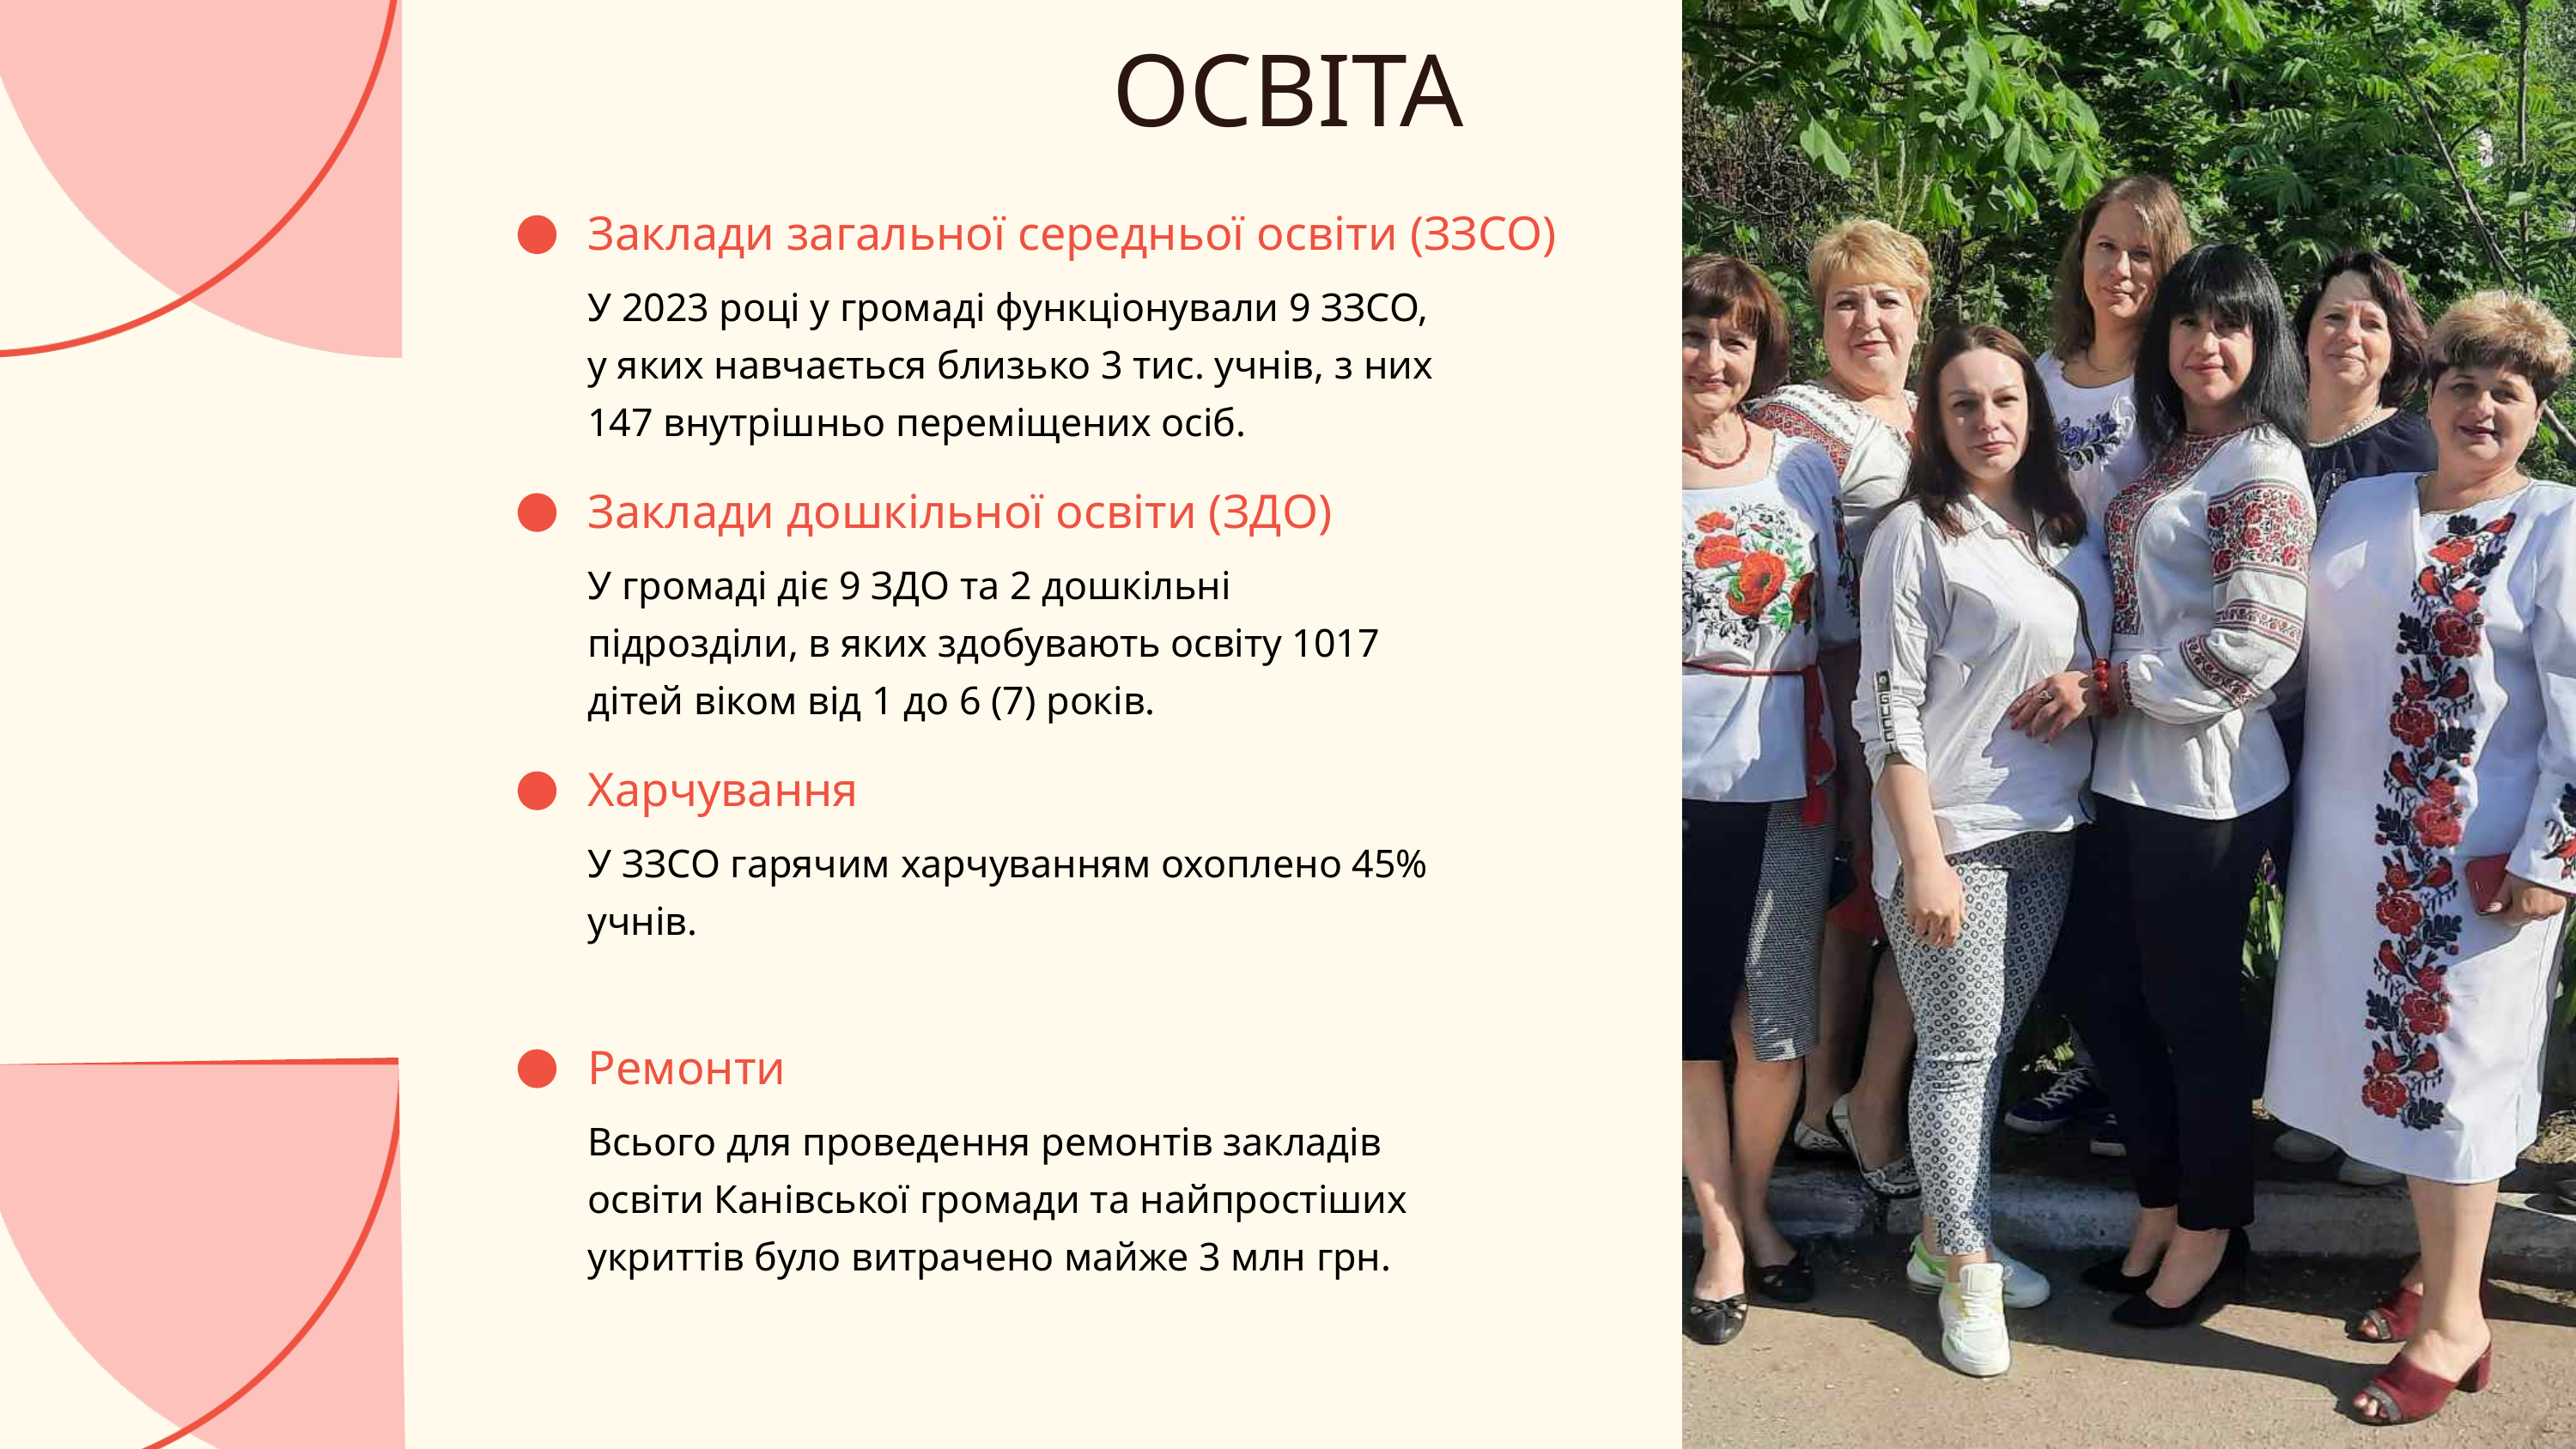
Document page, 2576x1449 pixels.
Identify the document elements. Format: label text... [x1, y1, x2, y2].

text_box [1681, 0, 2576, 1449]
text_box У ЗЗСО гарячим харчуванням охоплено 45% учнів. [587, 828, 1453, 943]
text_box Харчування [587, 760, 1151, 816]
text_box Ремонти [587, 1038, 1399, 1094]
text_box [517, 493, 557, 532]
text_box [517, 215, 557, 255]
text_box Заклади загальної середньої освіти (ЗЗСО) [587, 203, 1654, 260]
text_box ОСВІТА [939, 27, 1637, 147]
text_box У громаді діє 9 ЗДО та 2 дошкільні підрозділи, в яких здобувають освіту 1017 дітей віком від 1 до 6 (7) років. [587, 549, 1453, 723]
text_box У 2023 році у громаді функціонували 9 ЗЗСО, у яких навчається близько 3 тис. учнів, з них 147 внутрішньо переміщених осіб. [587, 271, 1453, 445]
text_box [517, 1049, 557, 1088]
text_box [0, 1058, 405, 1449]
text_box [0, 0, 403, 358]
text_box Заклади дошкільної освіти (ЗДО) [587, 482, 1554, 538]
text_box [517, 771, 557, 811]
text_box Всього для проведення ремонтів закладів освіти Канівської громади та найпростіших укриттів було витрачено майже 3 млн грн. [587, 1106, 1453, 1279]
